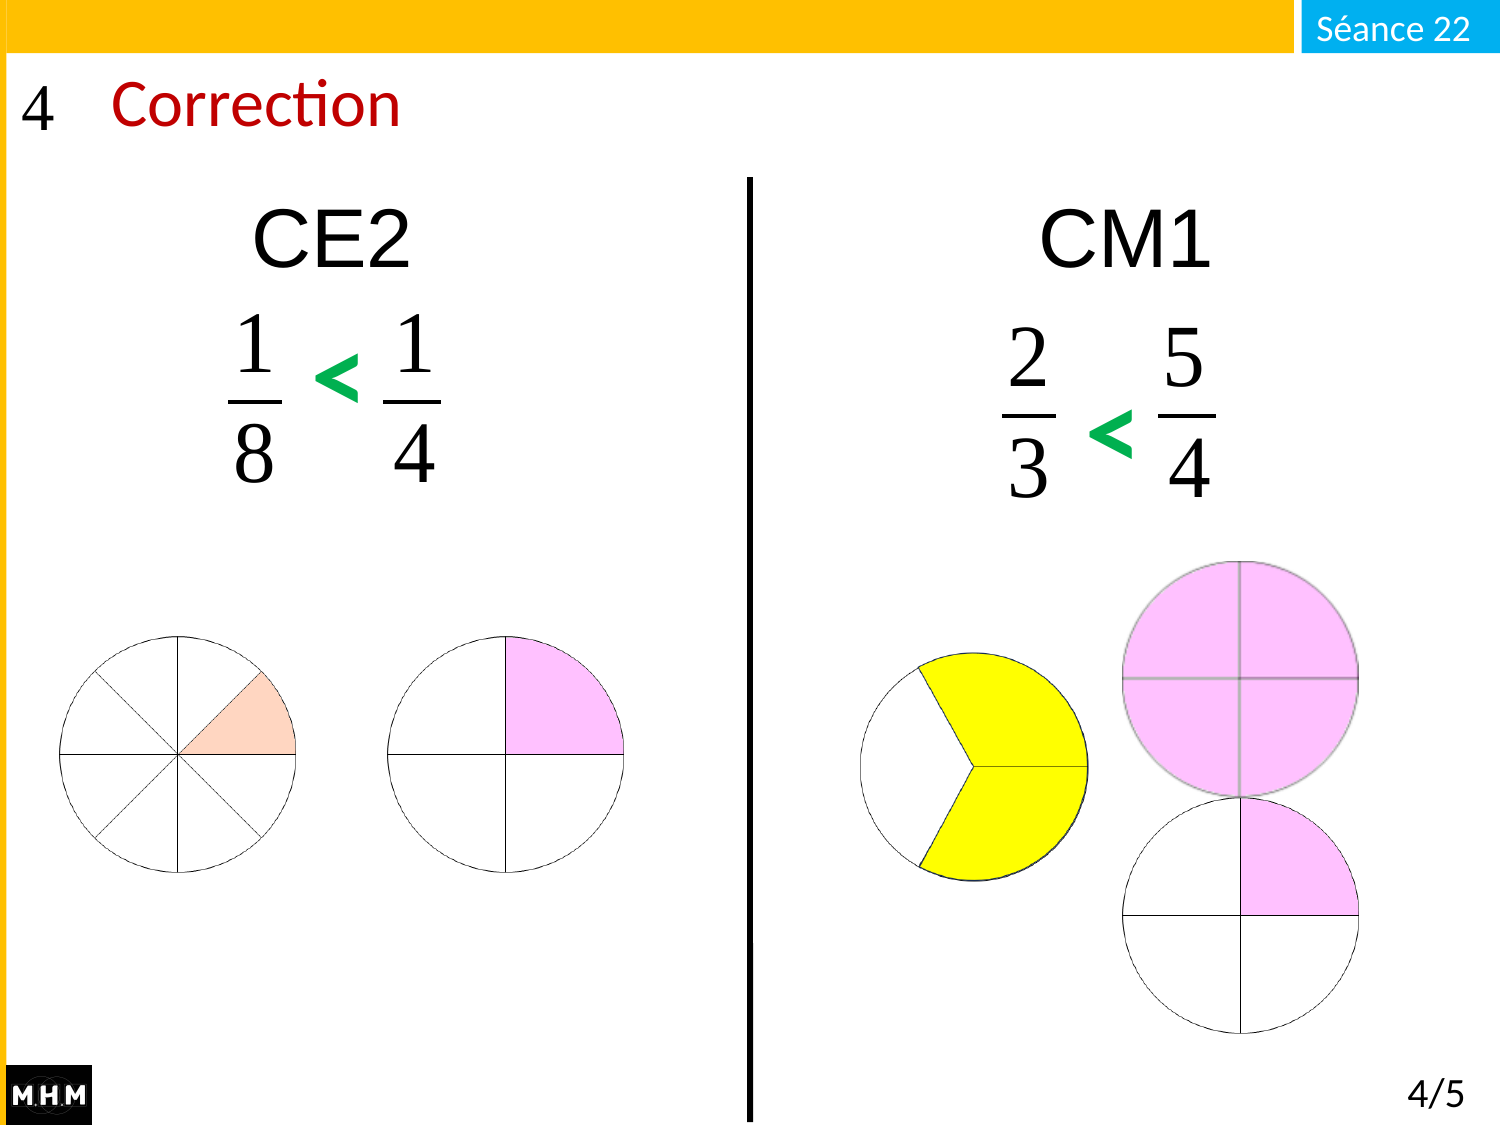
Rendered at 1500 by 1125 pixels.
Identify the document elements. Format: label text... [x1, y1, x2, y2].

picture [1121, 561, 1359, 1034]
text_box < [1071, 350, 1153, 501]
picture [58, 636, 296, 873]
picture [849, 650, 1093, 886]
list 4/5 [1373, 1064, 1500, 1125]
text_box CE2 CM1 [236, 177, 1241, 296]
picture [387, 636, 624, 873]
title Correction [96, 60, 1391, 149]
picture [6, 1065, 92, 1125]
text_box < [296, 295, 379, 445]
